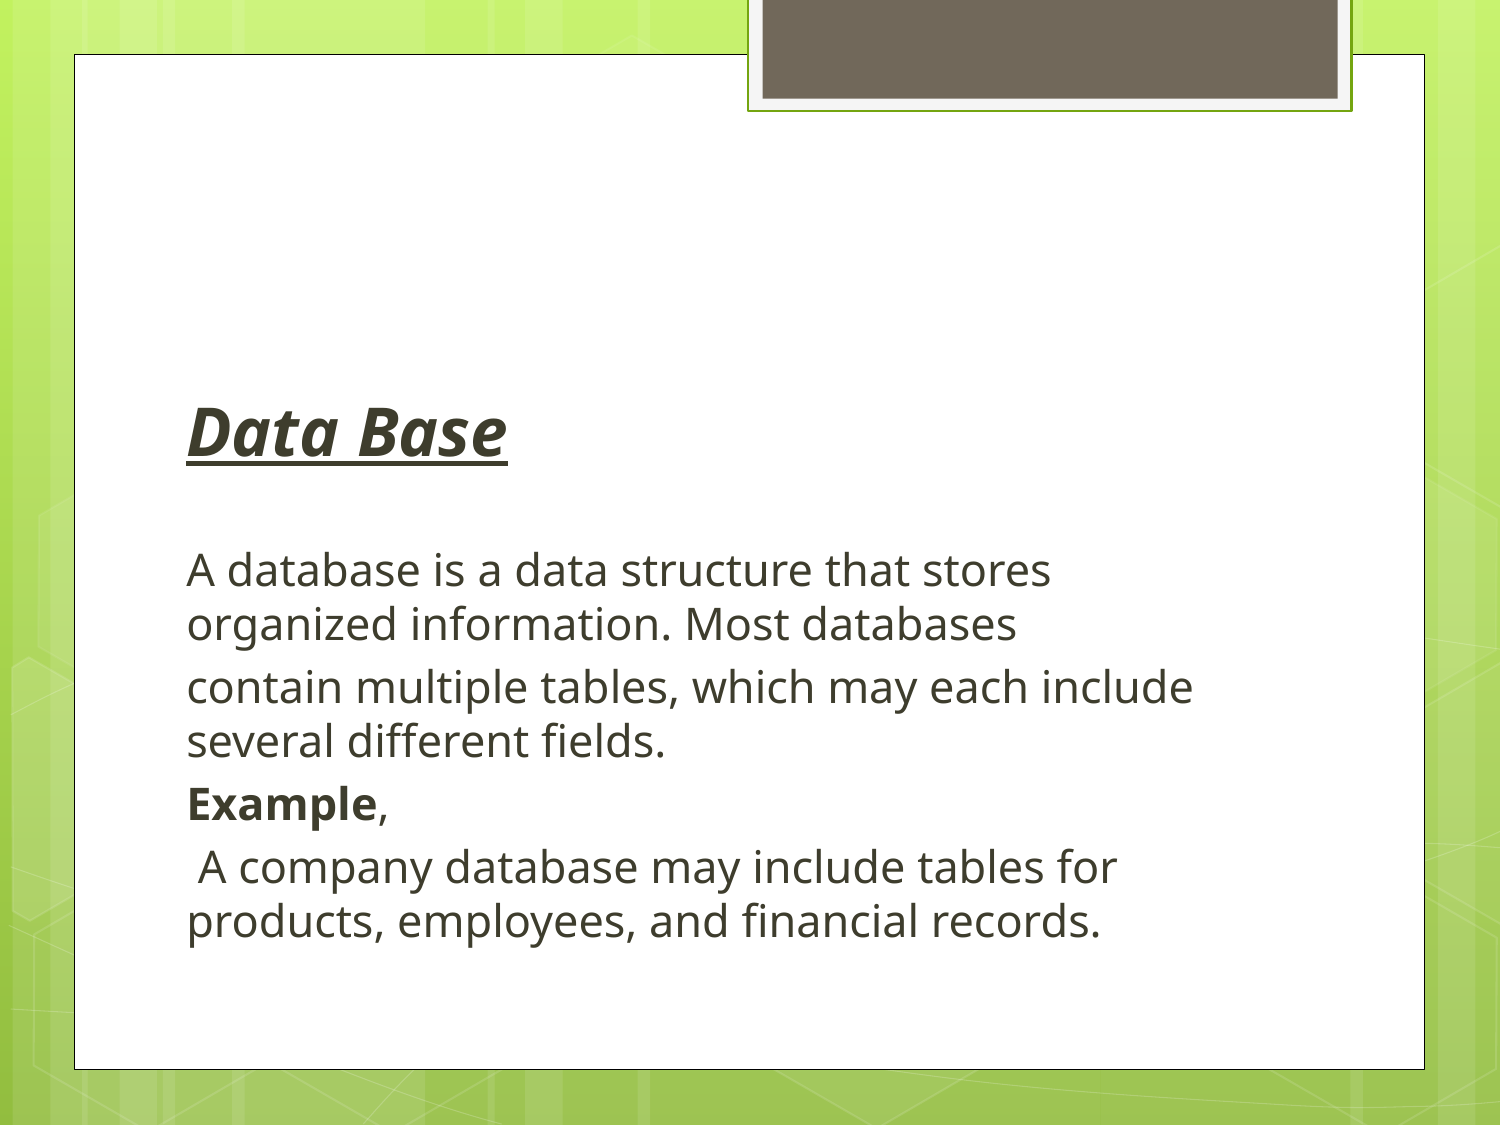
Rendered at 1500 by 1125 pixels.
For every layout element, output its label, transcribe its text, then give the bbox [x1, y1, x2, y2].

list Data Base A database is a data structure that stores organized information. Most databases contain multiple tables, which may each include several different fields. Example, A company database may include tables for products, employees, and financial records. [171, 381, 1283, 957]
